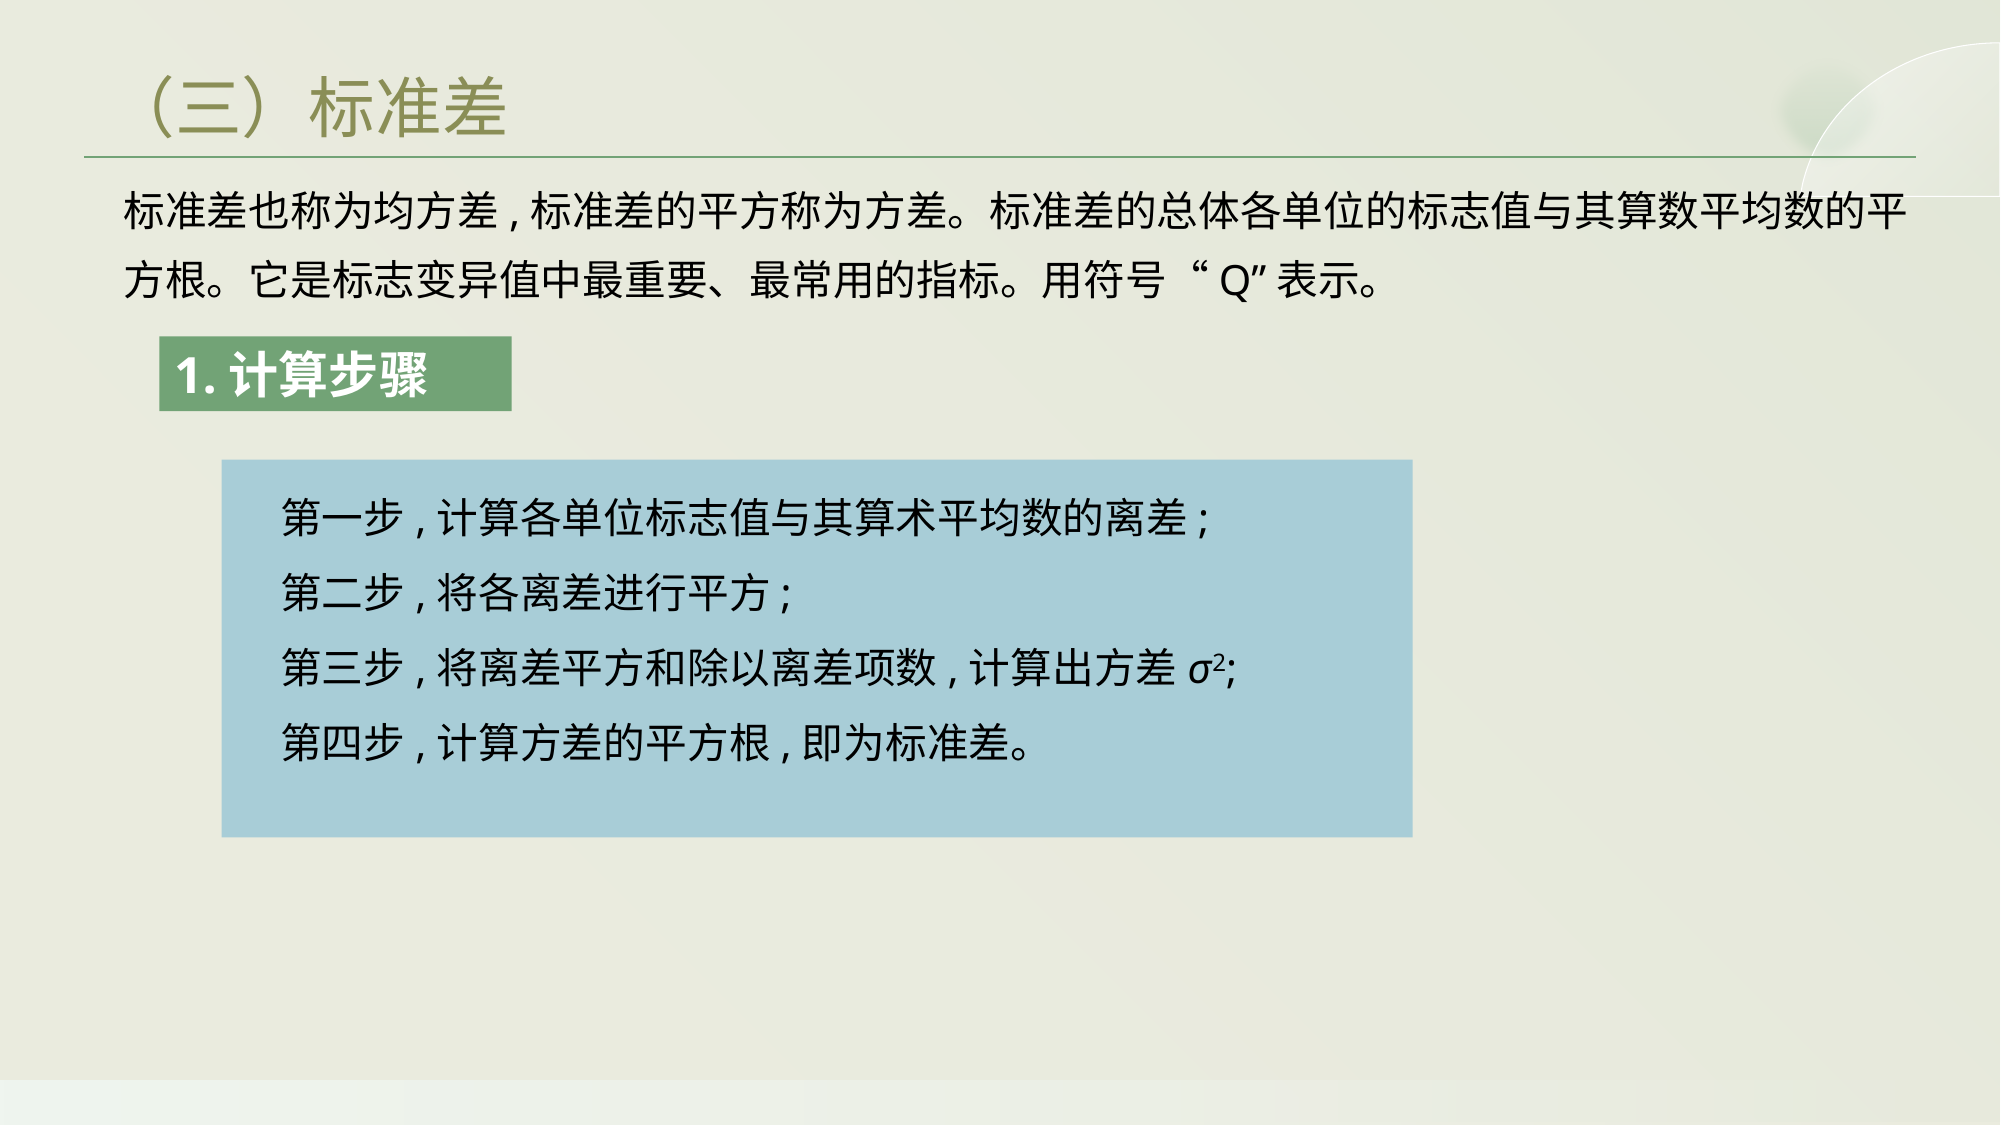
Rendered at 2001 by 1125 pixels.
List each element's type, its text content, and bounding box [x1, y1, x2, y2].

text_box 1.计算步骤 [159, 336, 512, 412]
text_box （三）标准差 [108, 62, 1892, 134]
text_box 第一步,计算各单位标志值与其算术平均数的离差; 第二步,将各离差进行平方; 第三步,将离差平方和除以离差项数,计算出方差σ2; 第四步,计算方差的平方根,即为标准差。 [221, 459, 1413, 838]
text_box 标准差也称为均方差,标准差的平方称为方差。标准差的总体各单位的标志值与其算数平均数的平方根。它是标志变异值中最重要、最常用的指标。用符号“Q”表示。 [108, 156, 1940, 312]
